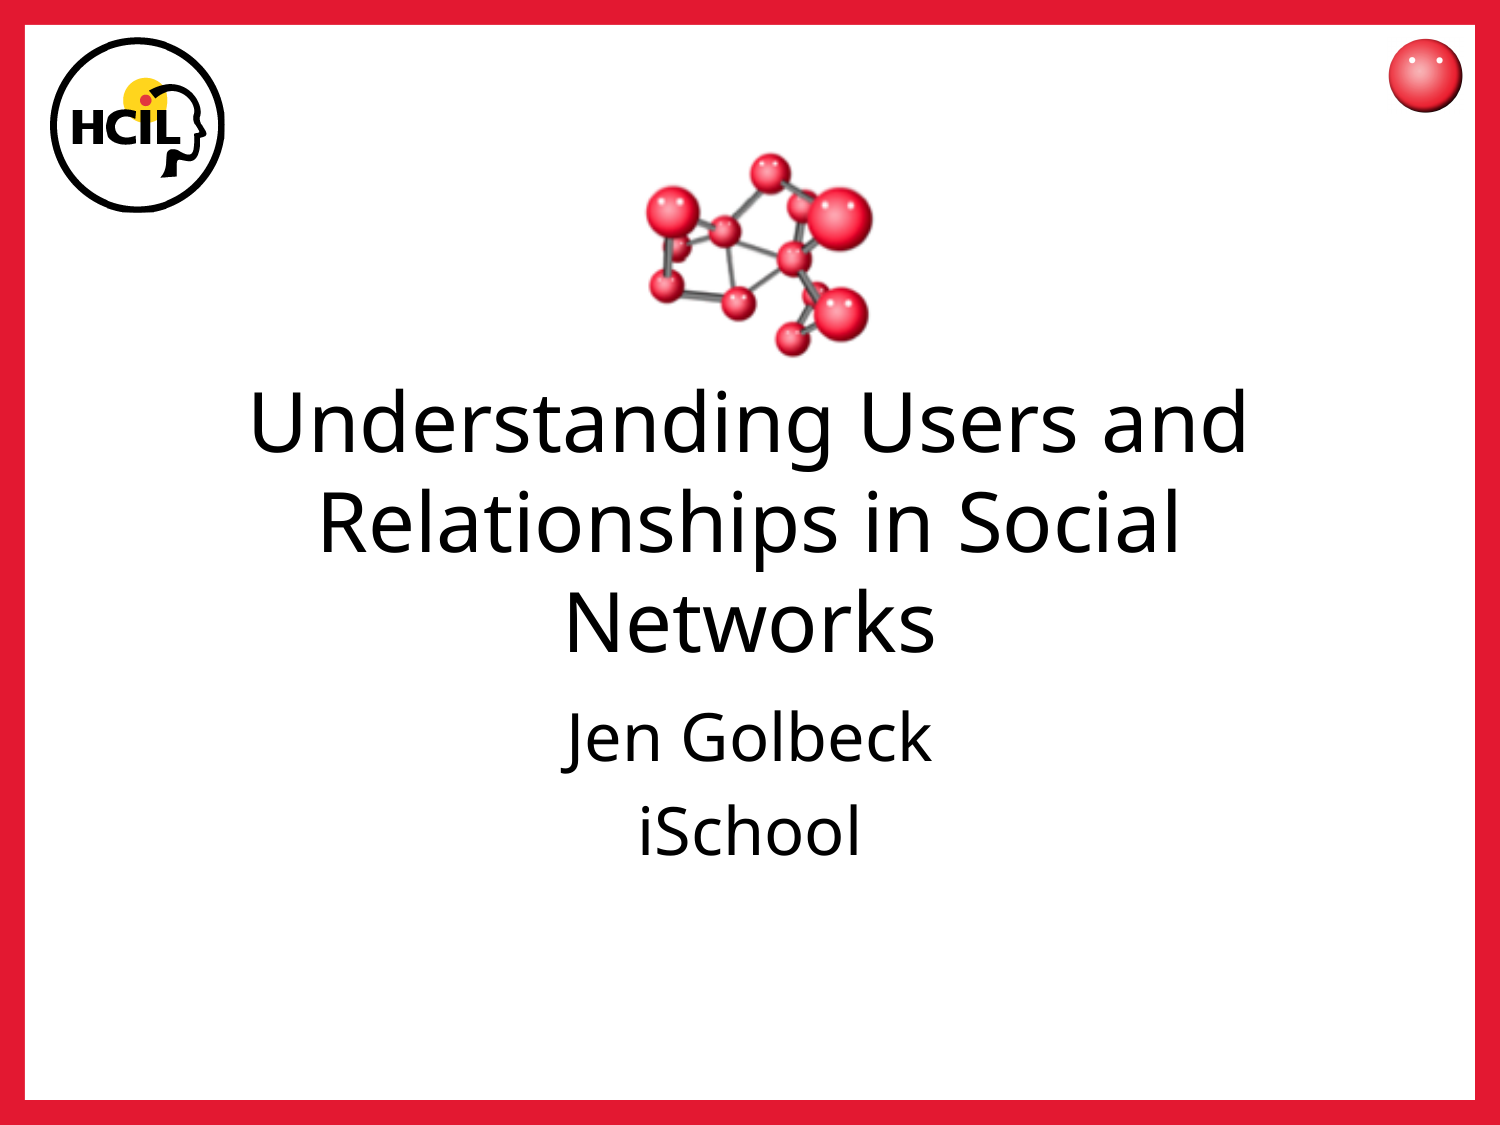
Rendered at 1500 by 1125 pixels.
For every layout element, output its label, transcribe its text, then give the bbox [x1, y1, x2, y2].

subtitle Jen Golbeck iSchool [224, 687, 1276, 976]
picture [48, 37, 226, 213]
picture [624, 144, 913, 375]
title Understanding Users and Relationships in Social Networks [112, 424, 1388, 613]
picture [1387, 37, 1464, 114]
